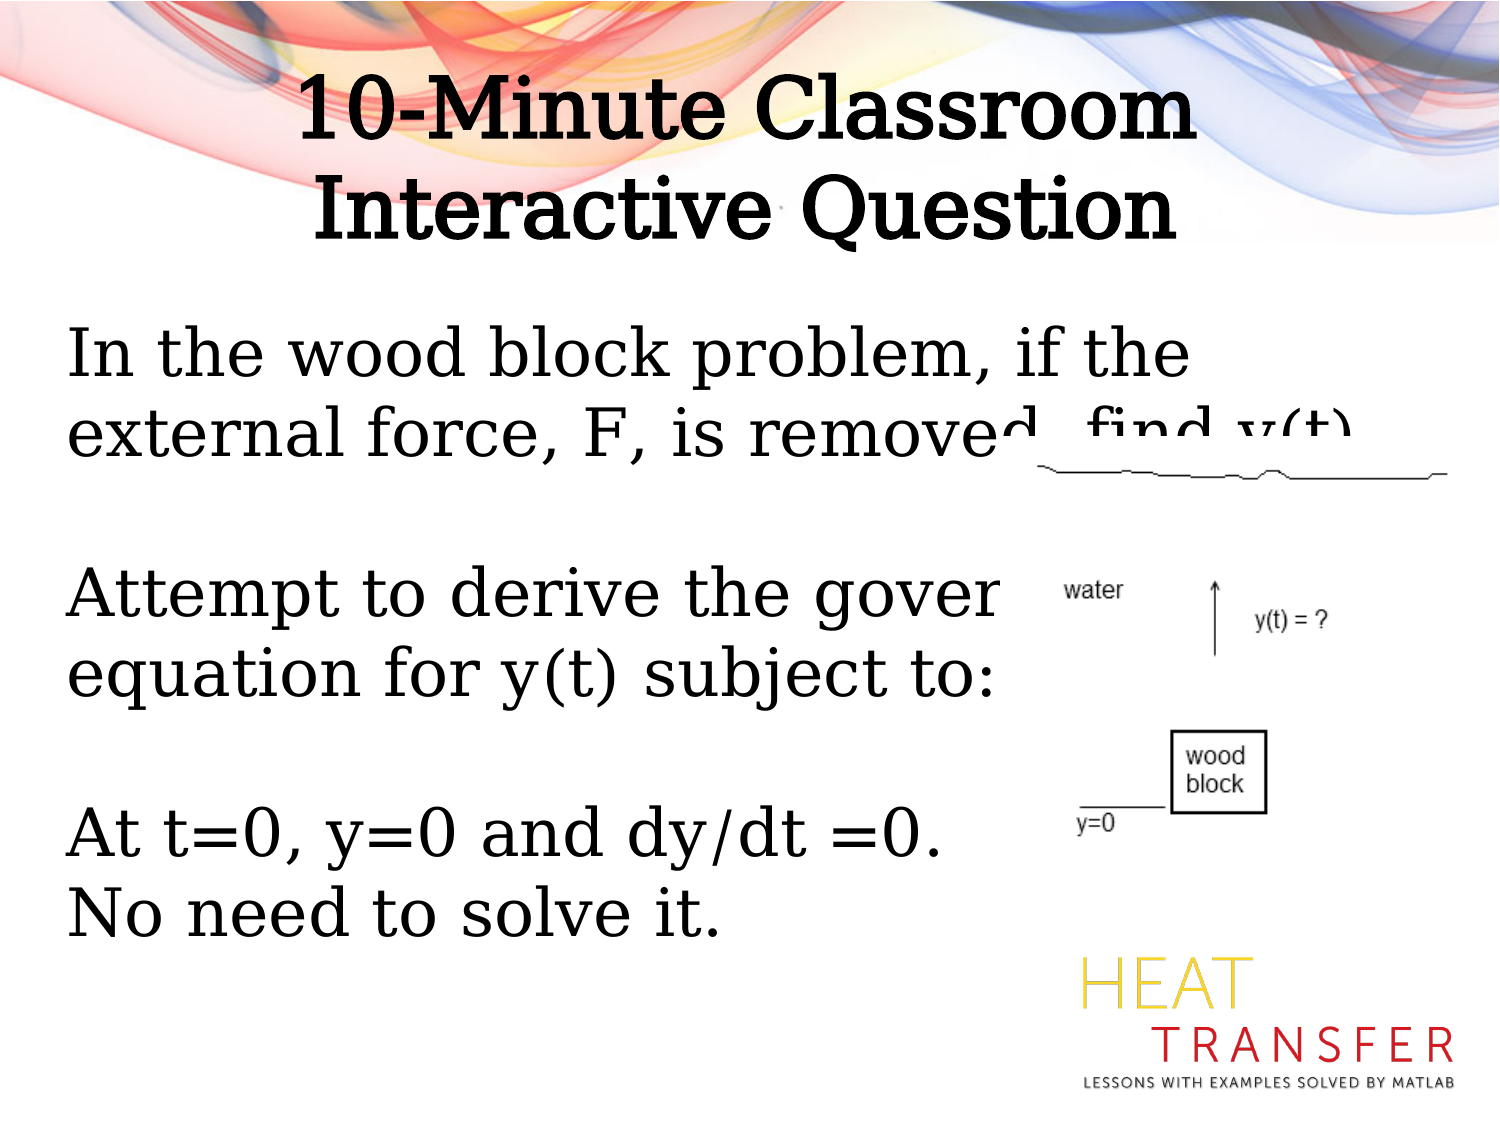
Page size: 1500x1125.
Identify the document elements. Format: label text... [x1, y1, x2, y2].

picture [1075, 1037, 1464, 1093]
text_box In the wood block problem, if the external force, F, is removed, find y(t). Attempt to derive the governing equation for y(t) subject to: At t=0, y=0 and dy/dt =0. No need to solve it. [51, 302, 1471, 1037]
text_box 10-Minute Classroom Interactive Question [51, 46, 1439, 262]
picture [0, 1, 1499, 243]
picture [999, 436, 1457, 850]
